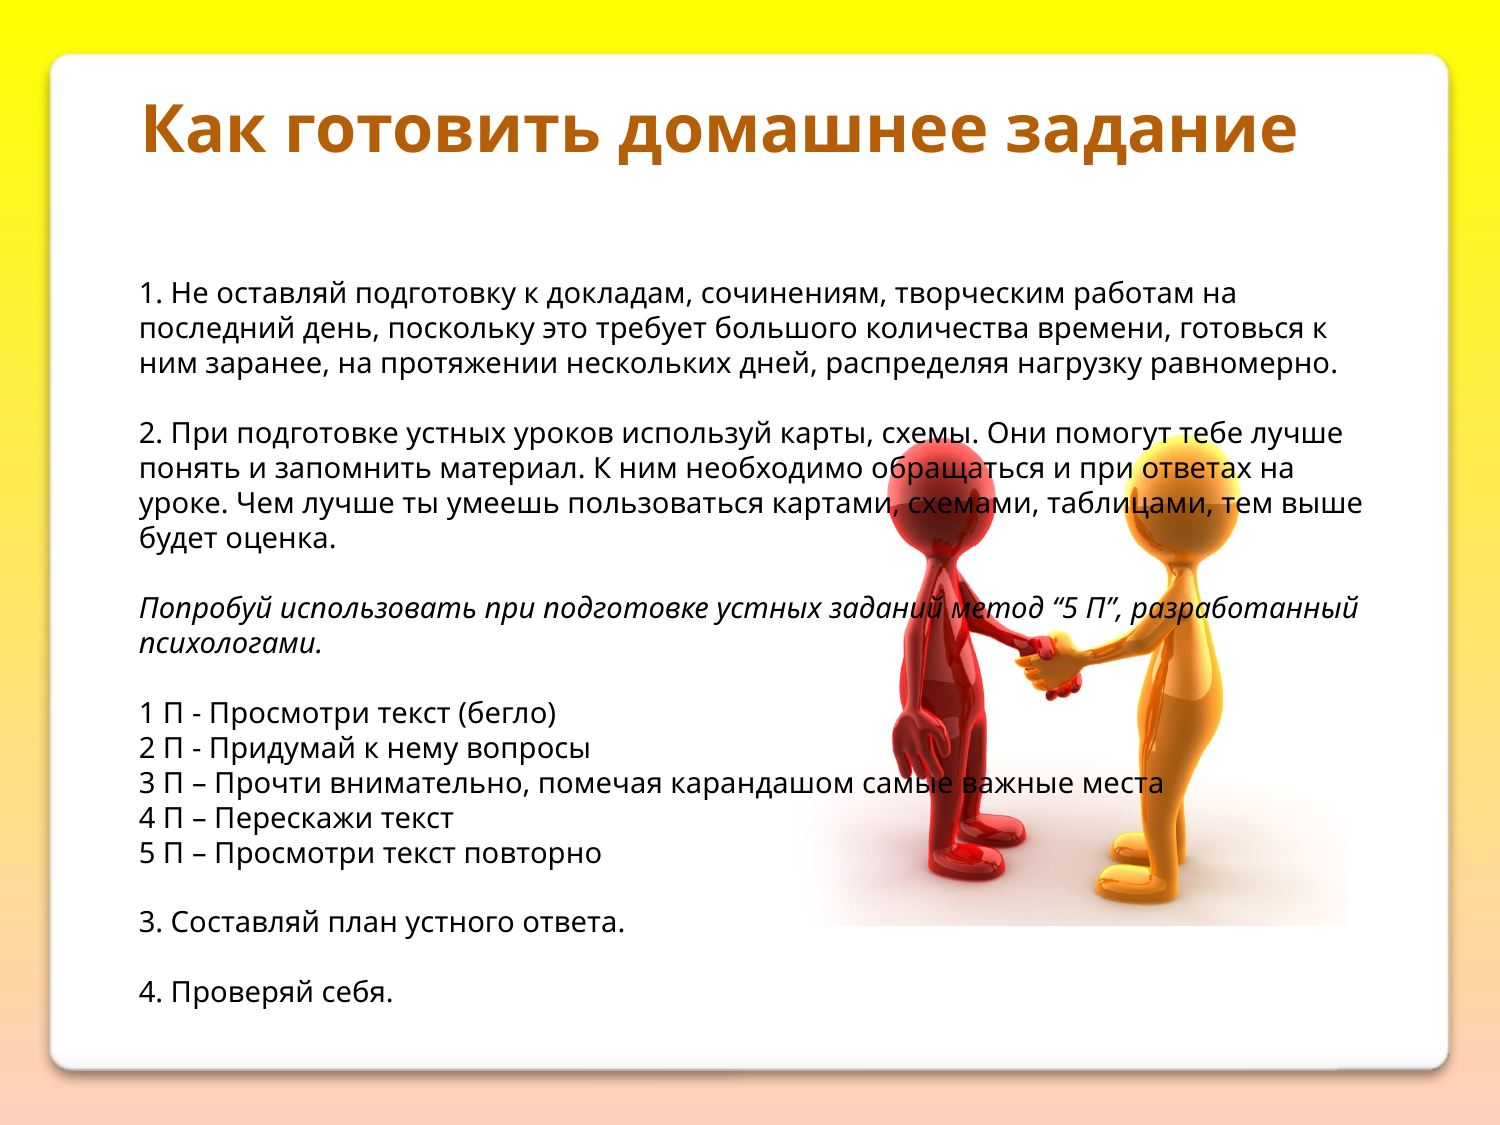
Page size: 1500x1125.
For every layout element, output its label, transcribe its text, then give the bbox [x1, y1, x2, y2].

picture [727, 408, 1416, 927]
text_box 1. Не оставляй подготовку к докладам, сочинениям, творческим работам на последний день, поскольку это требует большого количества времени, готовься к ним заранее, на протяжении нескольких дней, распределяя нагрузку равномерно. 2. При подготовке устных уроков используй карты, схемы. Они помогут тебе лучше понять и запомнить материал. К ним необходимо обращаться и при ответах на уроке. Чем лучше ты умеешь пользоваться картами, схемами, таблицами, тем выше будет оценка. Попробуй использовать при подготовке устных заданий метод “5 П”, разработанный психологами. 1 П - Просмотри текст (бегло) 2 П - Придумай к нему вопросы 3 П – Прочти внимательно, помечая карандашом самые важные места 4 П – Перескажи текст 5 П – Просмотри текст повторно 3. Составляй план устного ответа. 4. Проверяй себя. [123, 267, 1388, 1016]
text_box Как готовить домашнее задание [88, 78, 1353, 173]
